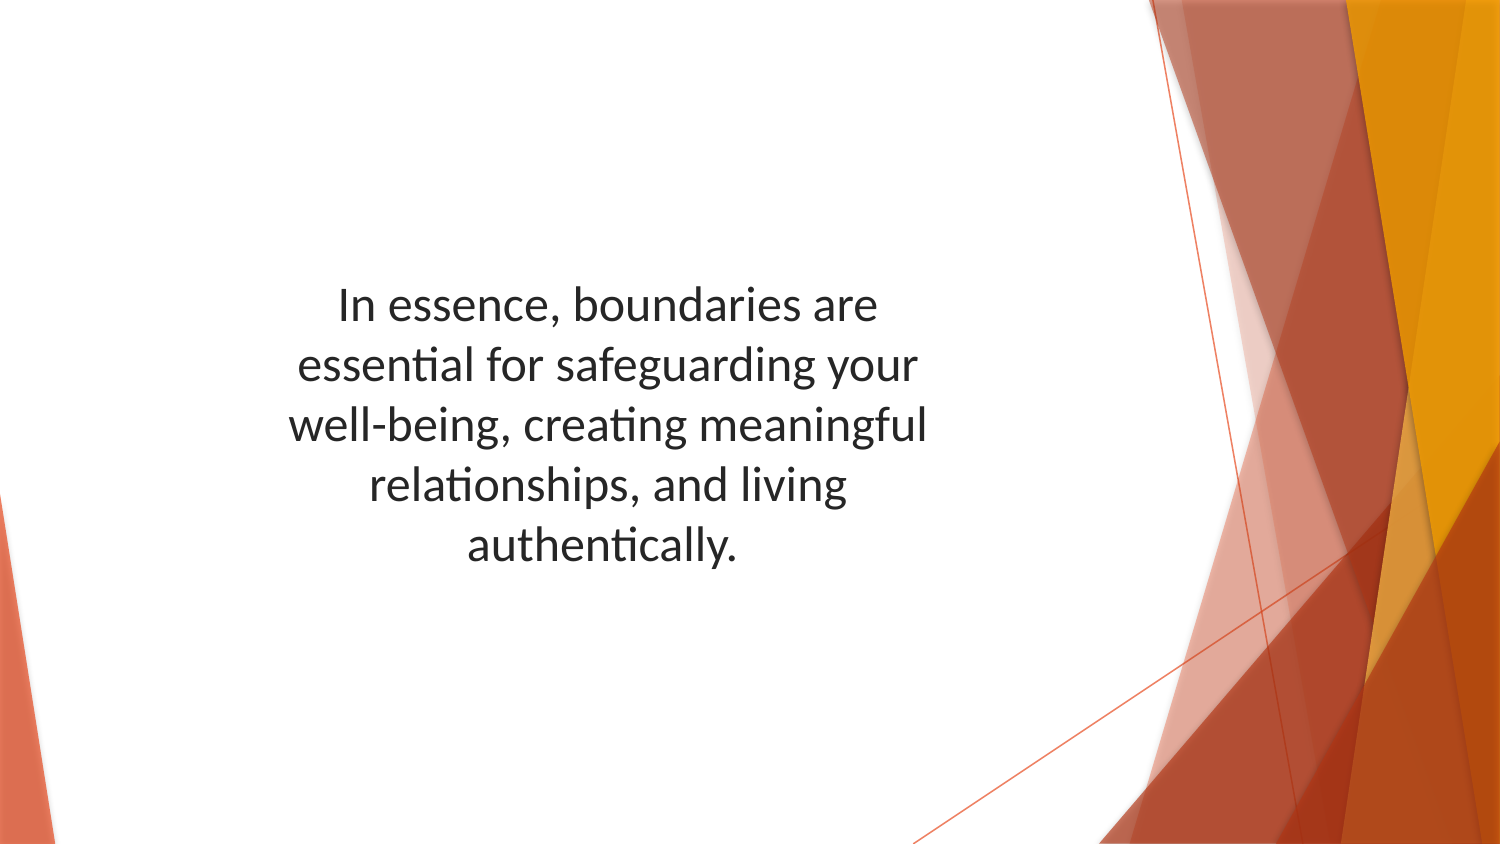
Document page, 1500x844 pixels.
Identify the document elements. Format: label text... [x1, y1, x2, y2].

list In essence, boundaries are essential for safeguarding your well-being, creating meaningful relationships, and living authentically. [265, 114, 951, 729]
